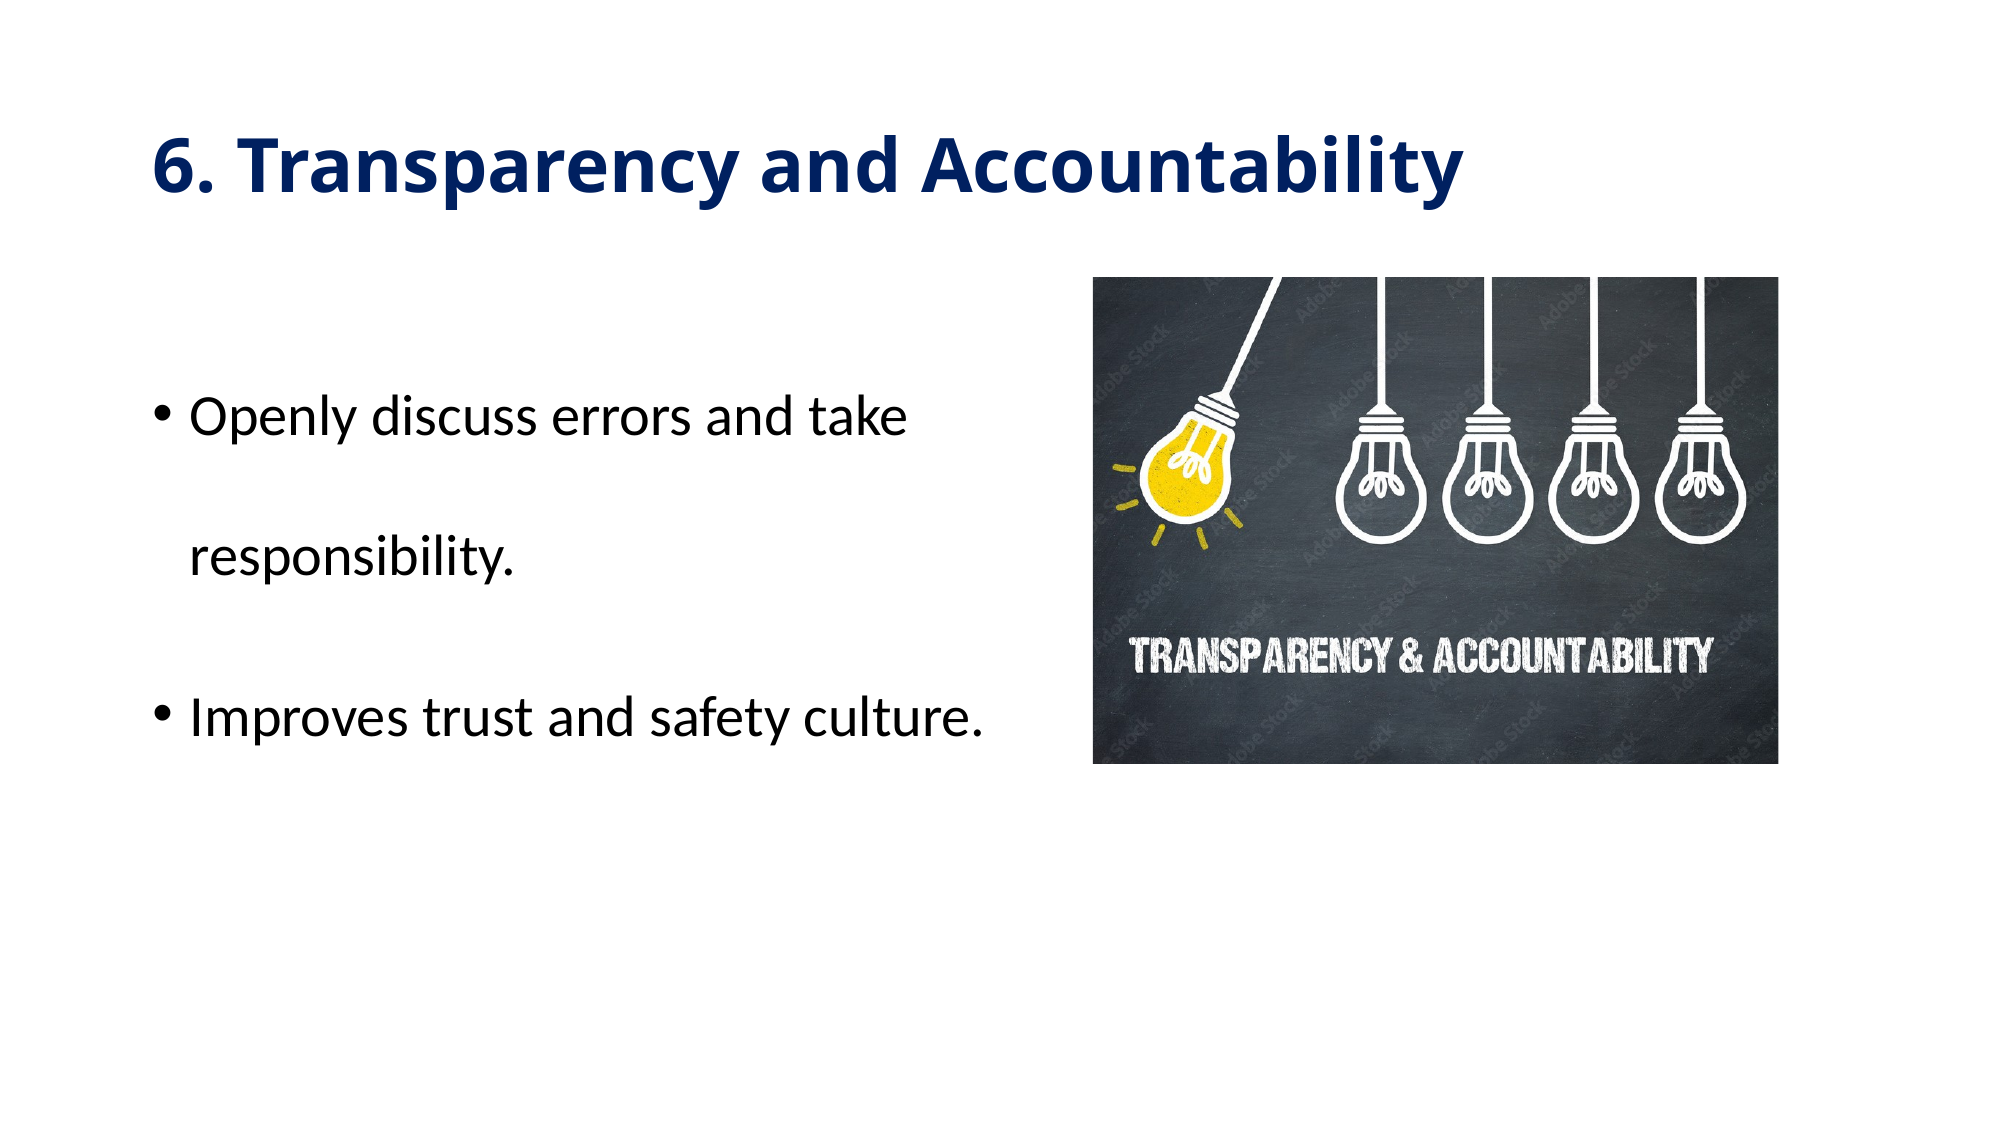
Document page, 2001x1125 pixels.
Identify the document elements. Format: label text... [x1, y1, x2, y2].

picture [1092, 277, 1779, 764]
title 6. Transparency and Accountability [137, 59, 1863, 278]
list Openly discuss errors and take responsibility. Improves trust and safety culture. [137, 299, 1036, 1014]
